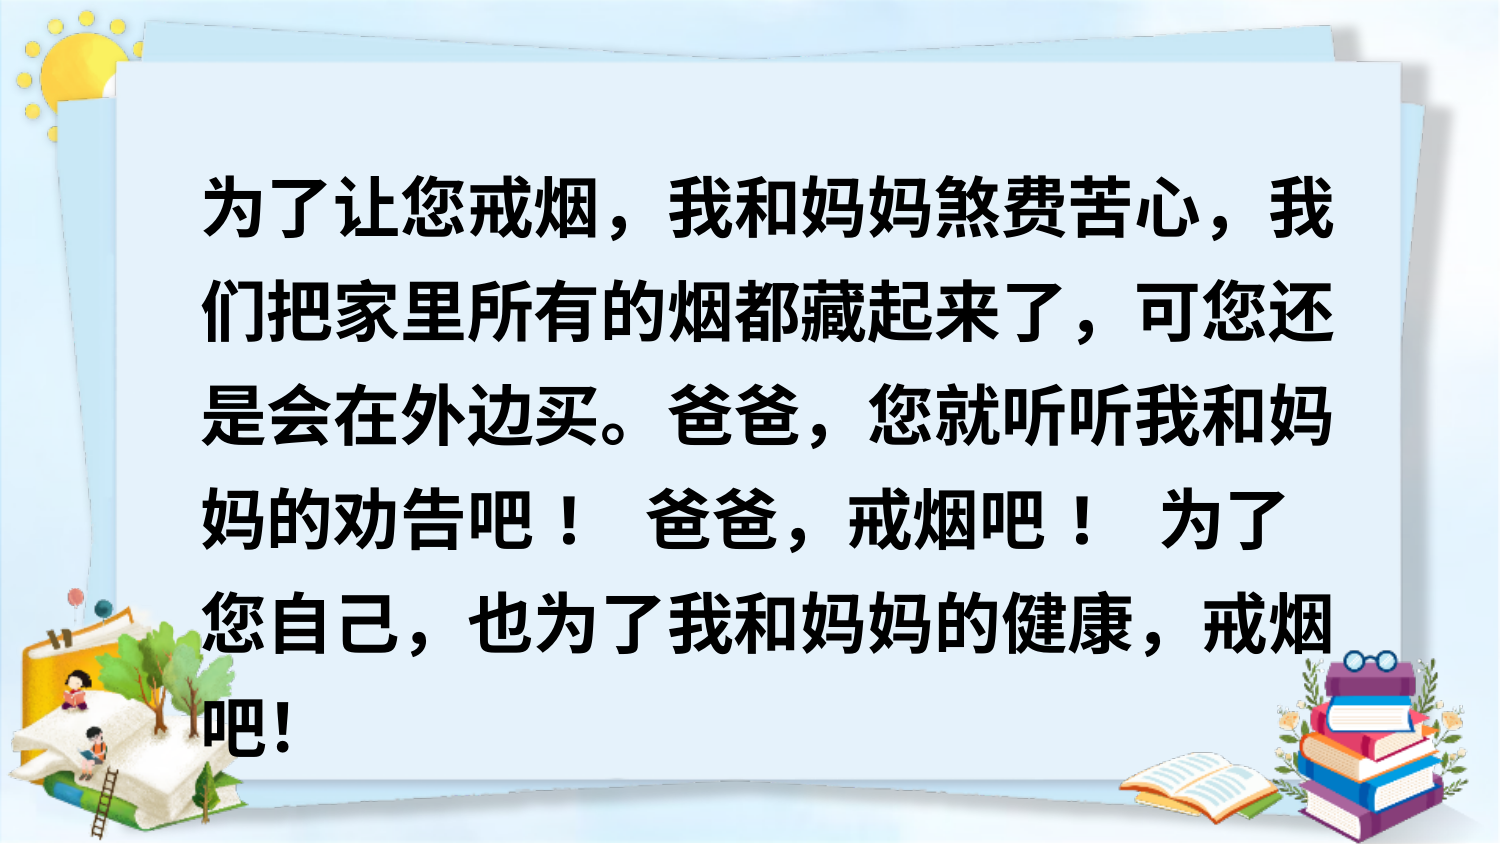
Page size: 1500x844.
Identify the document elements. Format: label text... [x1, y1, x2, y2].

picture [0, 0, 1500, 844]
text_box 为了让您戒烟，我和妈妈煞费苦心，我们把家里所有的烟都藏起来了，可您还是会在外边买。爸爸，您就听听我和妈妈的劝告吧! 爸爸，戒烟吧! 为了您自己，也为了我和妈妈的健康，戒烟吧！ [185, 134, 1369, 773]
